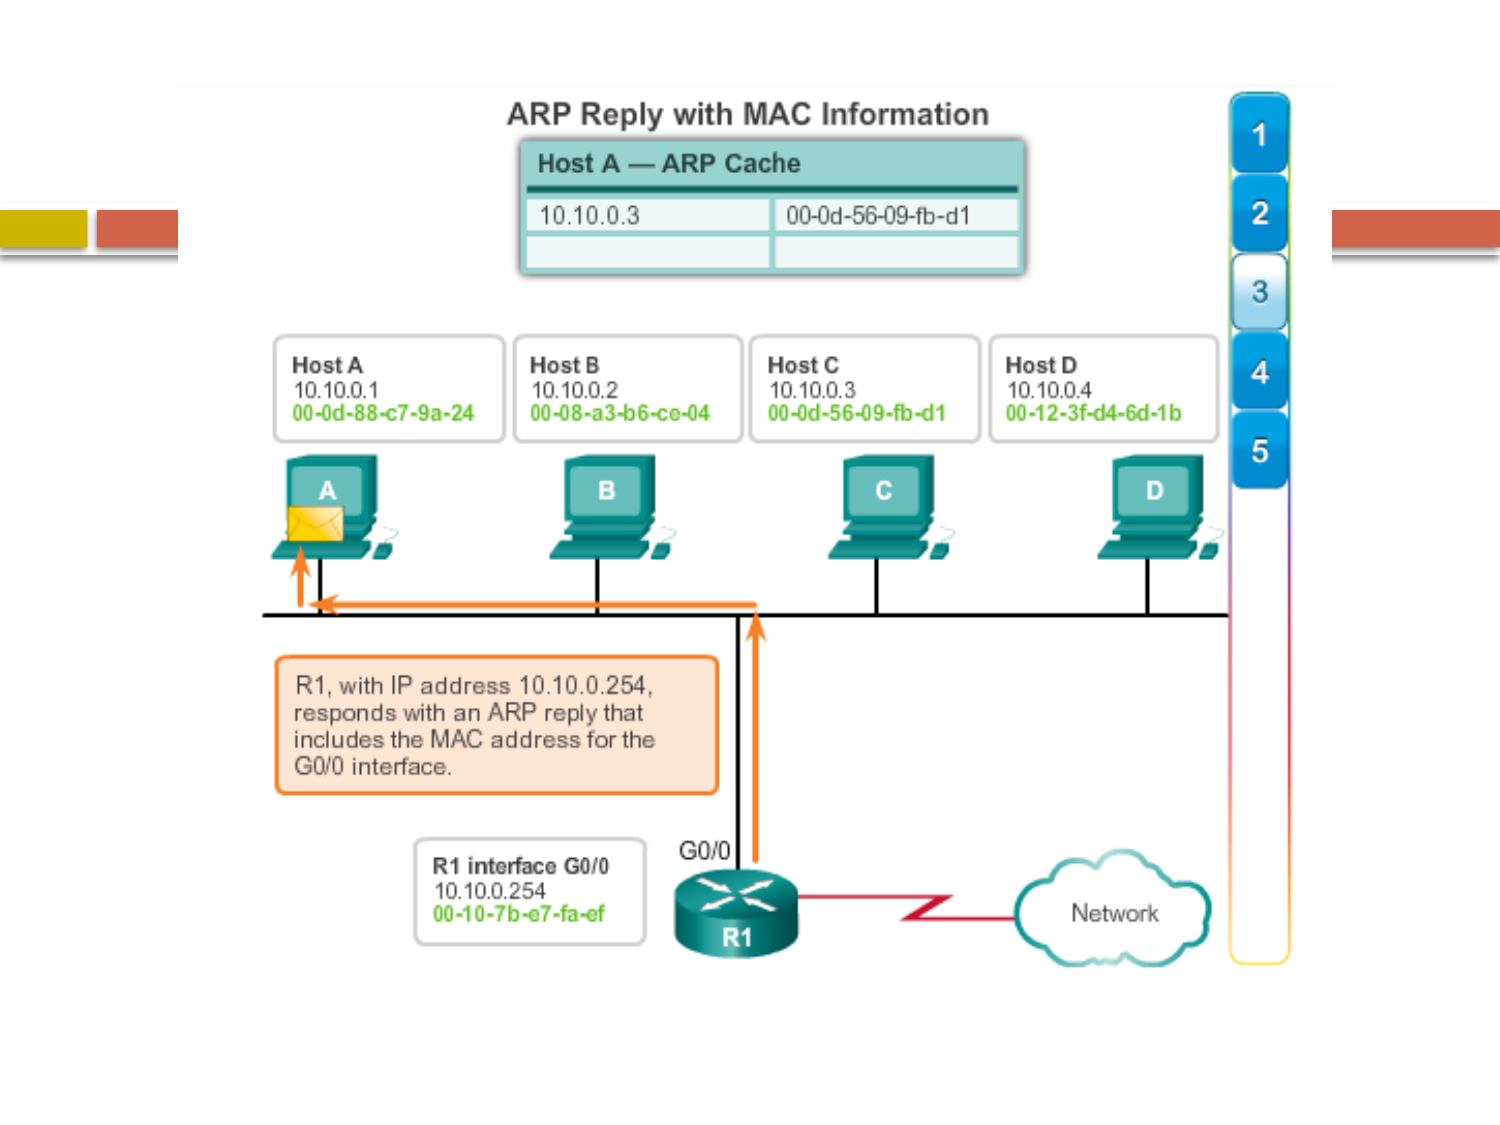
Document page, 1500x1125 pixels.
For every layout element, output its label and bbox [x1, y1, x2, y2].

picture [178, 84, 1333, 1007]
